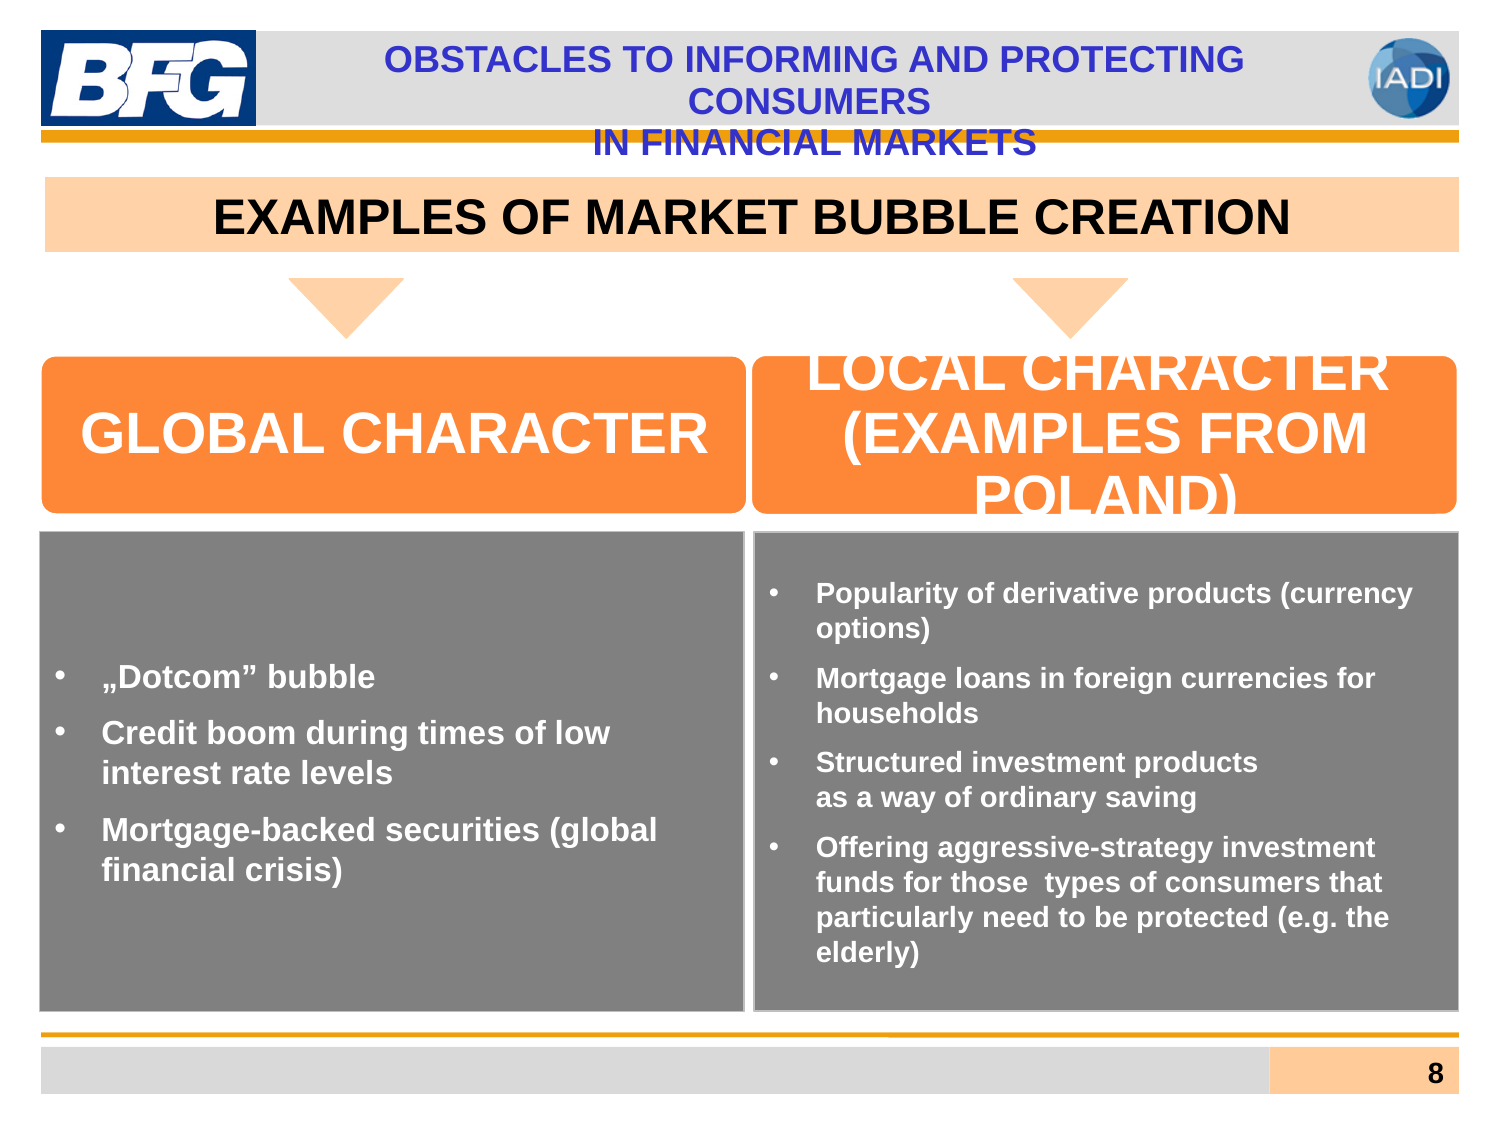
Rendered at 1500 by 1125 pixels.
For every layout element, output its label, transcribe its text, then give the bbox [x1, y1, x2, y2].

picture [41, 30, 256, 126]
text_box [1013, 278, 1128, 339]
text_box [749, 353, 1460, 517]
picture [1367, 38, 1451, 119]
text_box Obstacles to informing and protecting consumers in financial markets [265, 30, 1365, 171]
text_box [289, 278, 404, 339]
text_box Examples of market bubble creation [45, 177, 1459, 252]
text_box „Dotcom” bubble Credit boom during times of low interest rate levels Mortgage-backed securities (global financial crisis) [39, 531, 745, 1012]
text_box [39, 354, 747, 516]
text_box Popularity of derivative products (currency options) Mortgage loans in foreign currencies for households Structured investment products as a way of ordinary saving Offering aggressive-strategy investment funds for those types of consumers that particularly need to be protected (e.g. the elderly) [754, 532, 1459, 1011]
